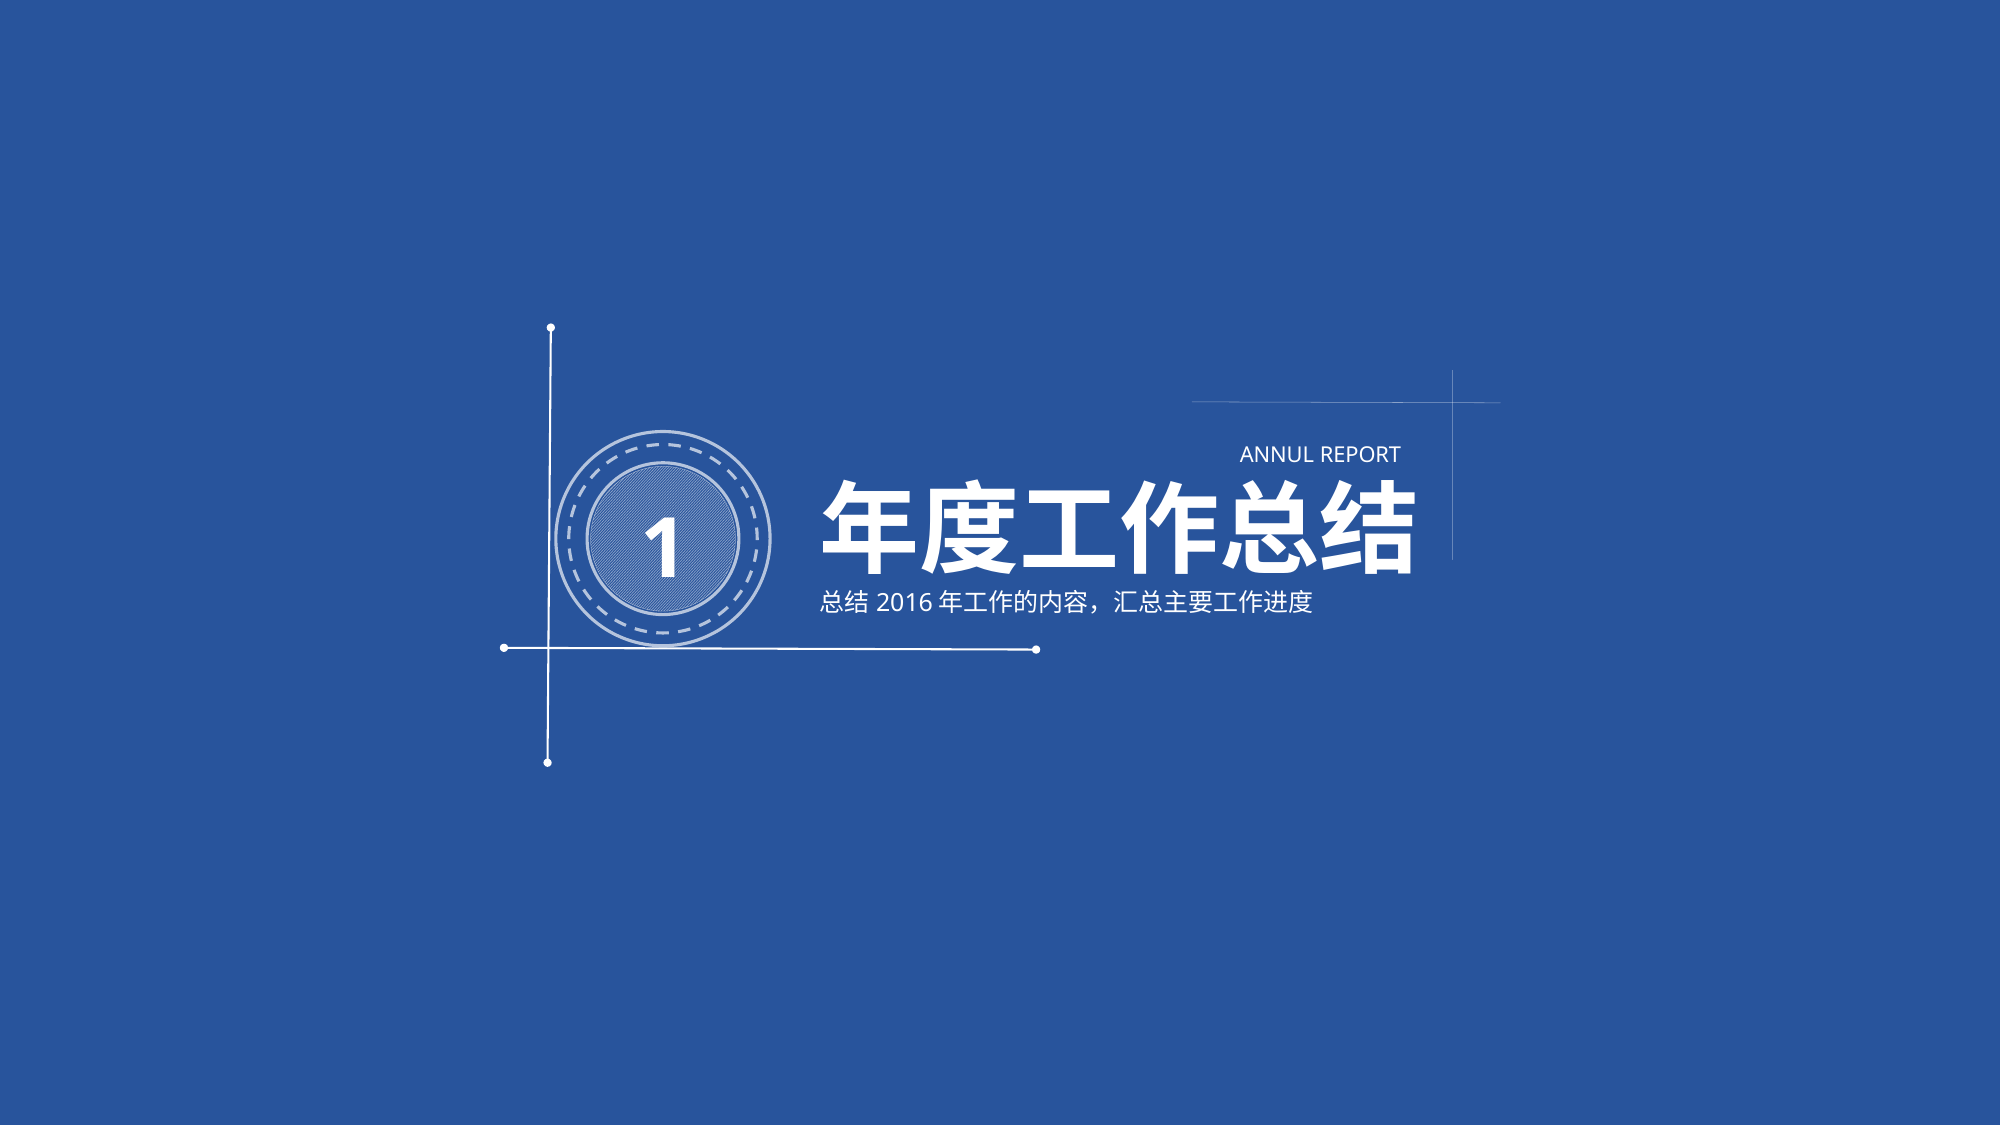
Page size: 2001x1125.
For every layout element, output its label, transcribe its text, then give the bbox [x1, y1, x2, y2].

text_box ANNUL REPORT [1225, 433, 1417, 475]
text_box 年度工作总结 [804, 458, 1435, 593]
text_box 总结2016年工作的内容，汇总主要工作进度 [805, 578, 1333, 624]
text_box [547, 327, 770, 763]
